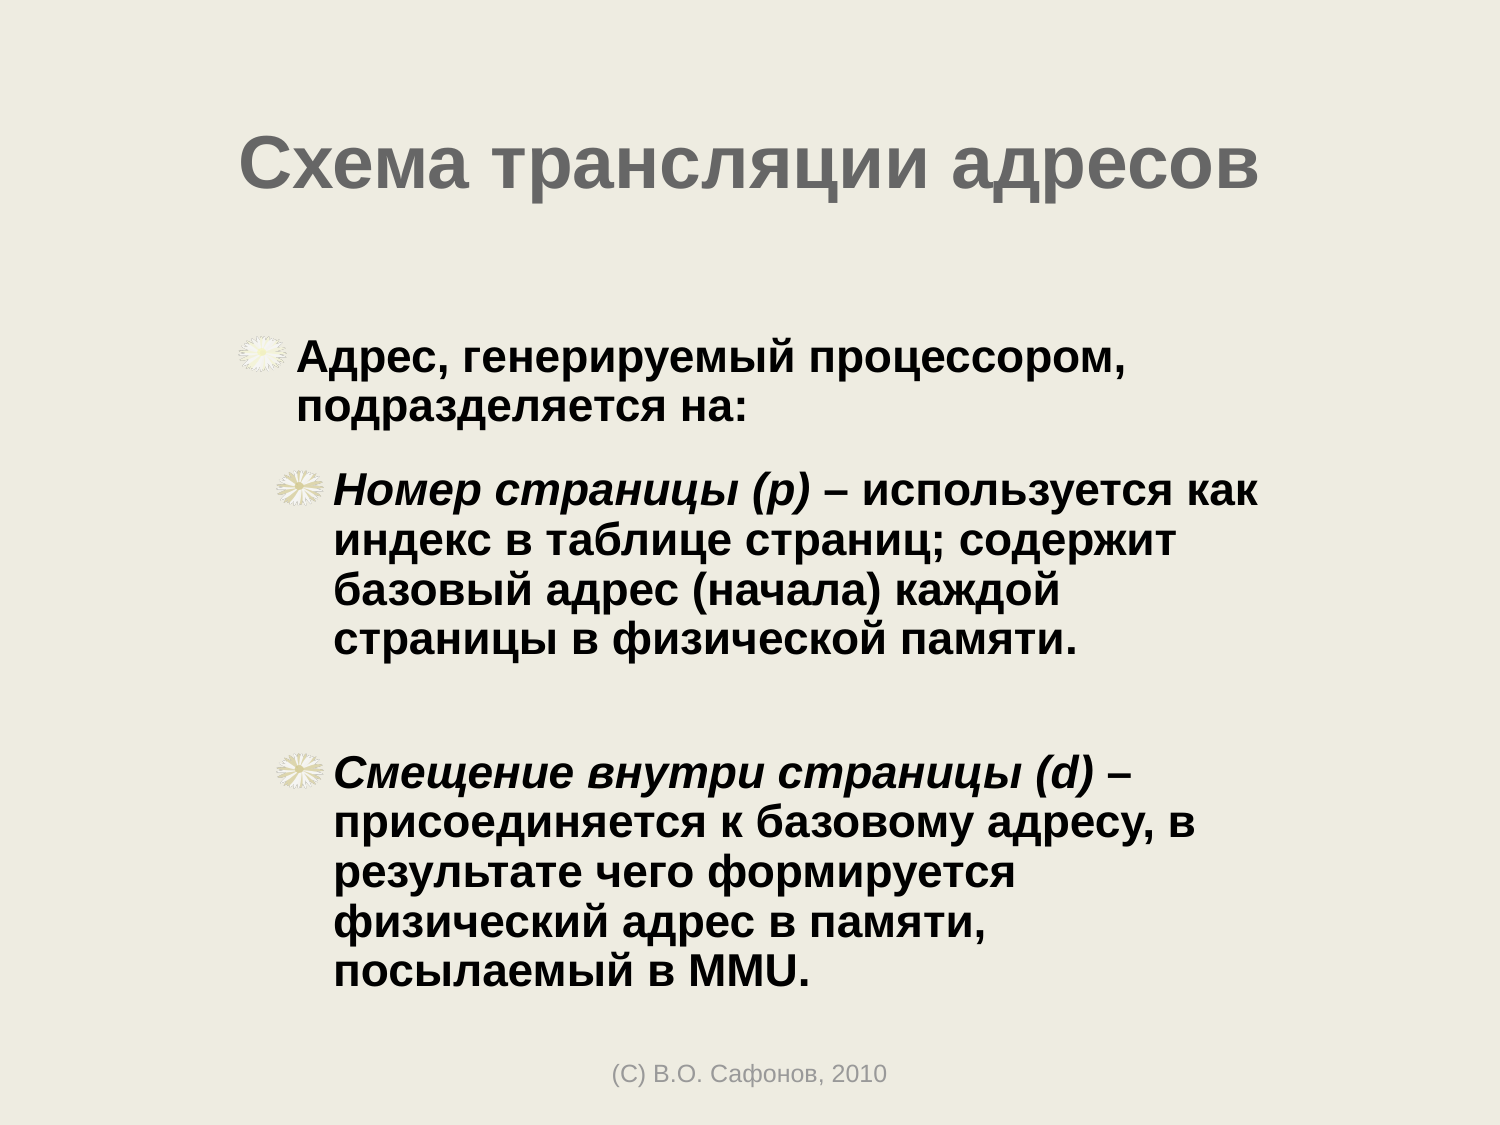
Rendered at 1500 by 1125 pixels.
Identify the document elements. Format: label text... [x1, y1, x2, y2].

list Адрес, генерируемый процессором, подразделяется на: Номер страницы (p) – используется как индекс в таблице страниц; содержит базовый адрес (начала) каждой страницы в физической памяти. Смещение внутри страницы (d) – присоединяется к базовому адресу, в результате чего формируется физический адрес в памяти, посылаемый в MMU. [223, 324, 1276, 1005]
footer (C) В.О. Сафонов, 2010 [512, 1042, 988, 1103]
picture [276, 753, 324, 789]
title Схема трансляции адресов [74, 49, 1426, 268]
picture [238, 336, 287, 372]
picture [276, 470, 324, 506]
